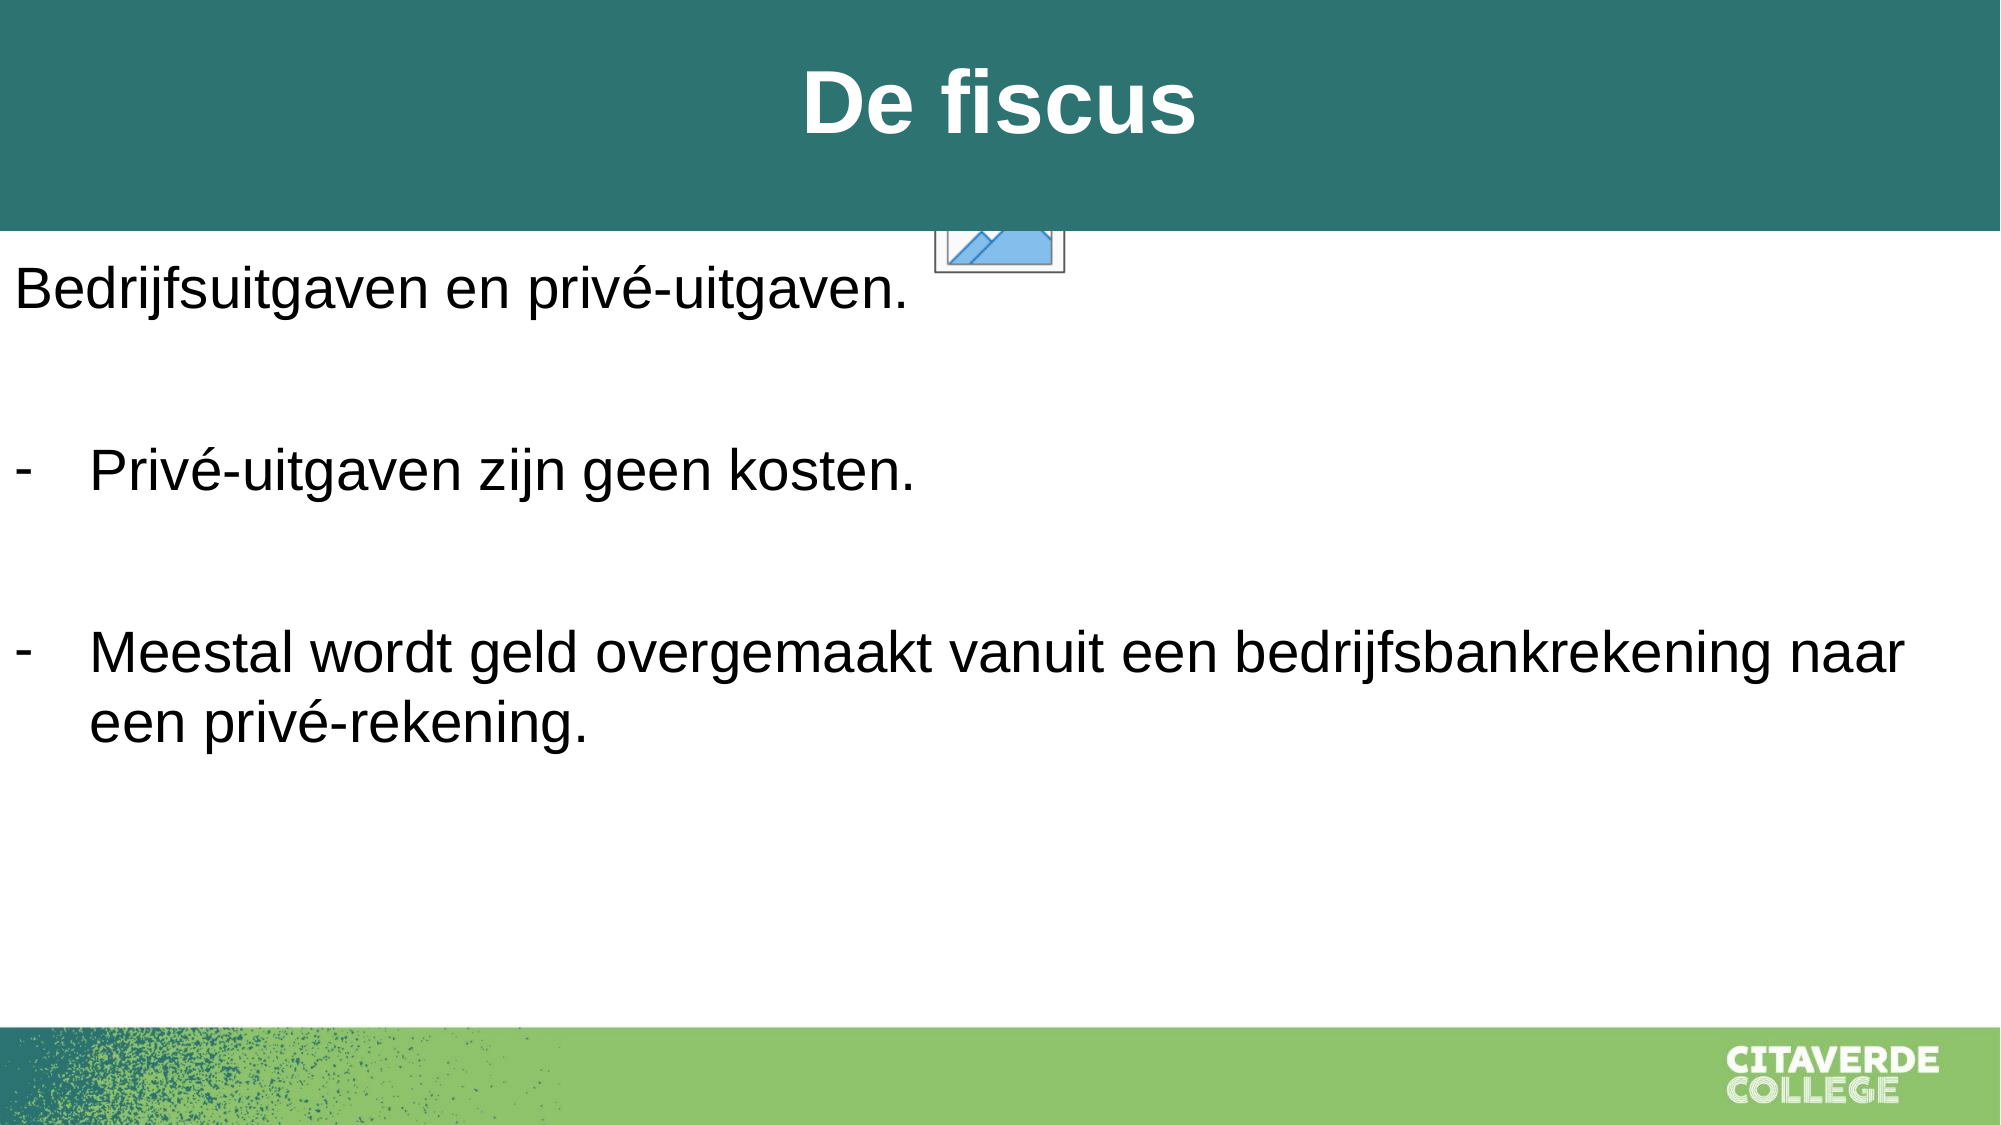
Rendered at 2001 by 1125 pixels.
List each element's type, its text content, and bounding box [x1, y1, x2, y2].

picture [0, 0, 2001, 1125]
list Bedrijfsuitgaven en privé-uitgaven. Privé-uitgaven zijn geen kosten. Meestal wordt geld overgemaakt vanuit een bedrijfsbankrekening naar een privé-rekening. [0, 444, 2000, 965]
